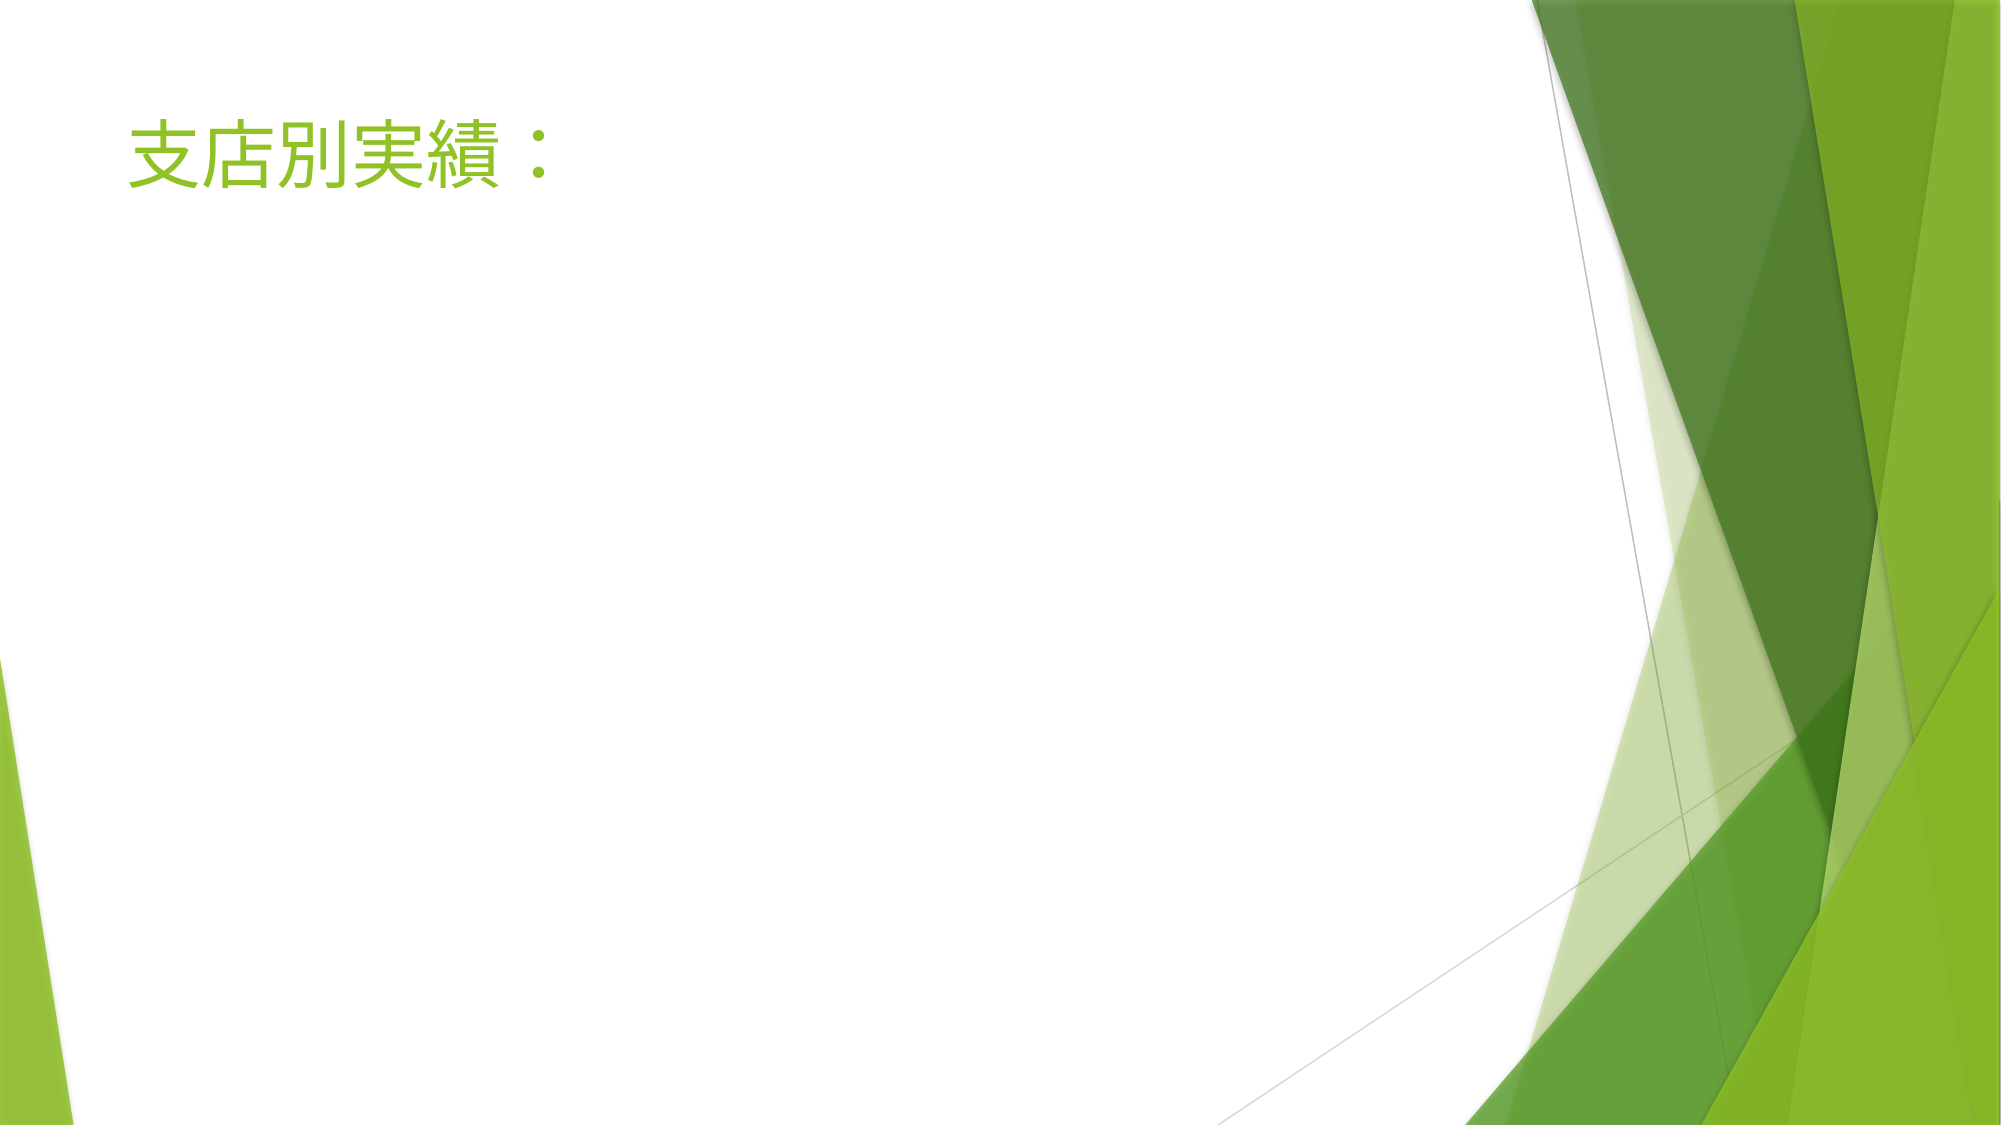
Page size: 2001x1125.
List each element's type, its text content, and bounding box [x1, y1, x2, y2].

title 支店別実績： [111, 99, 1522, 317]
